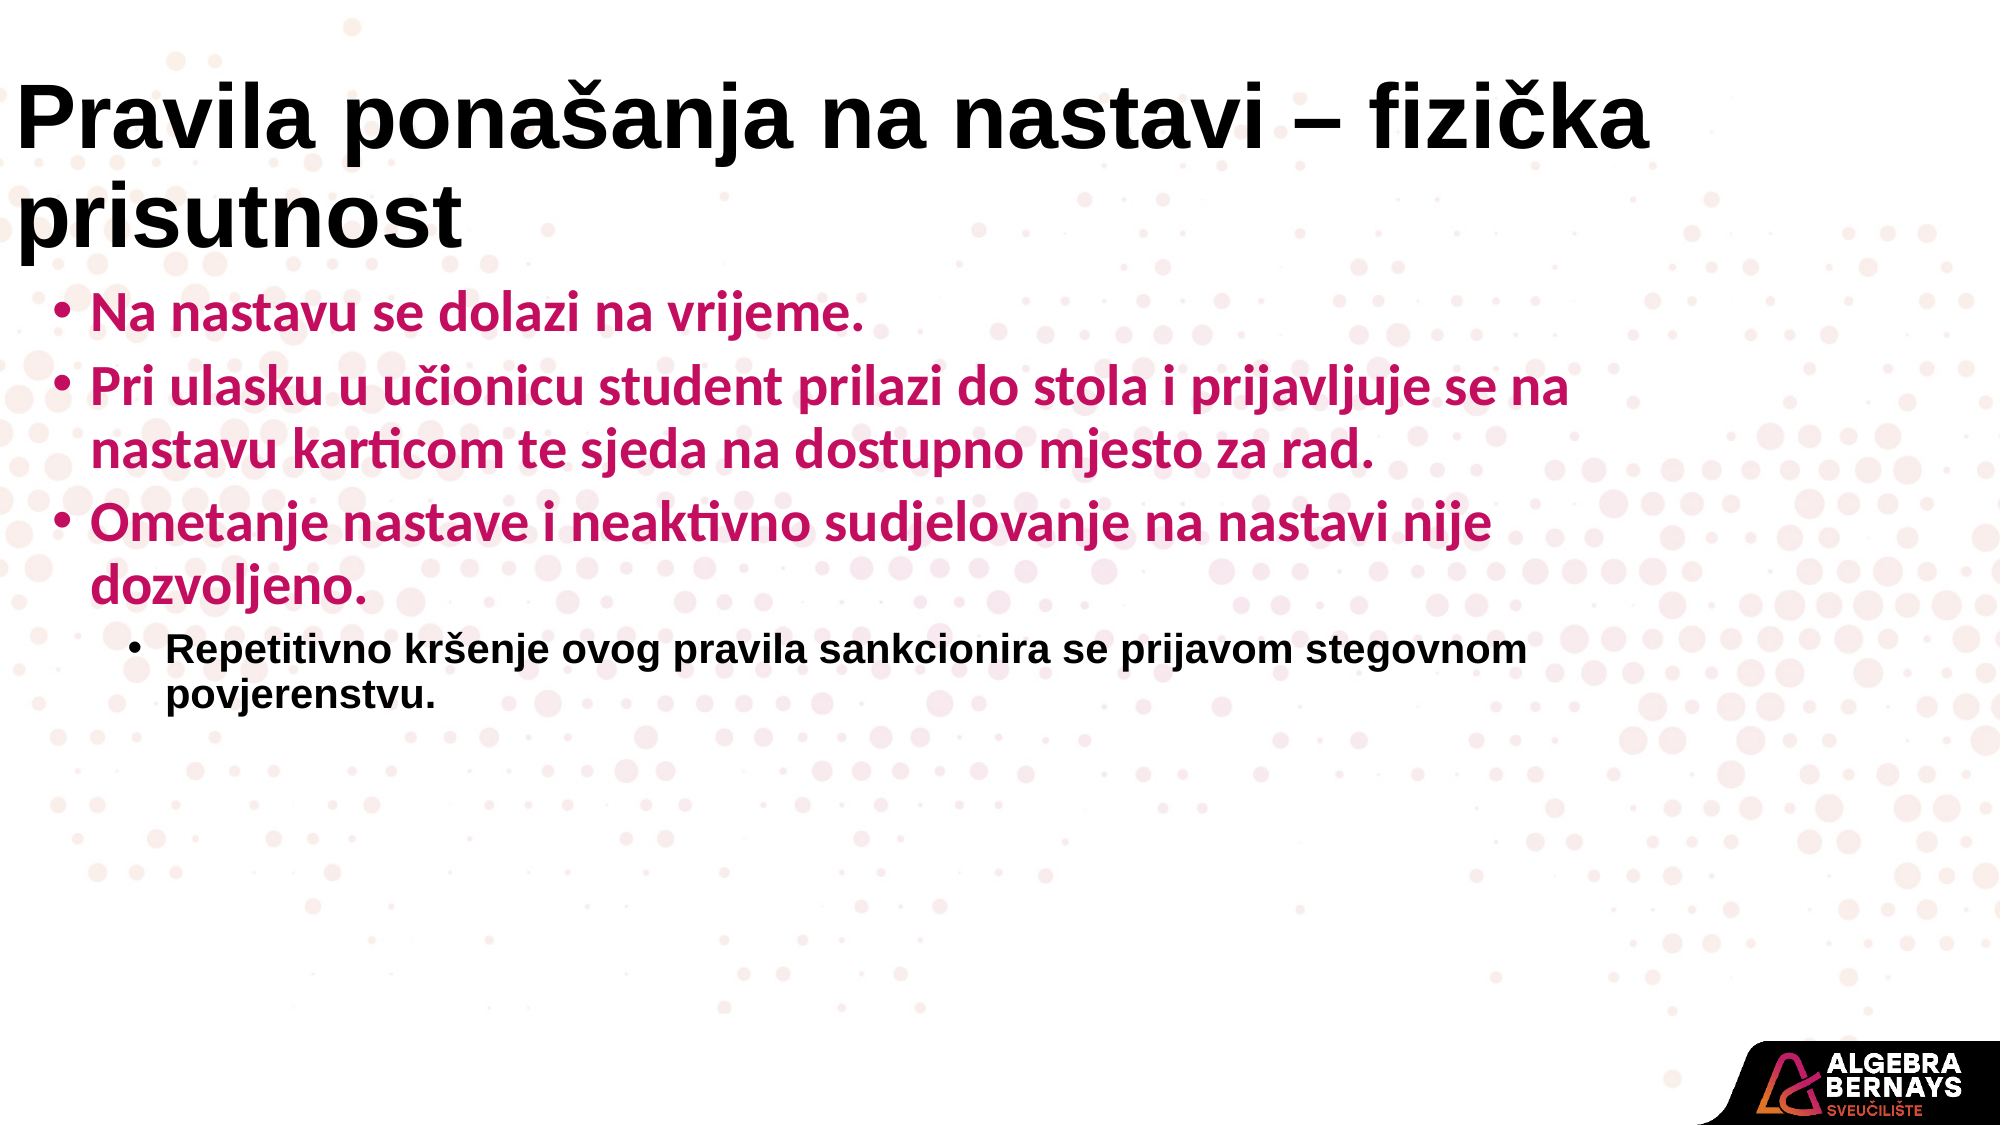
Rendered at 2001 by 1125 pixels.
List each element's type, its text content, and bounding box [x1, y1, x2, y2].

list Na nastavu se dolazi na vrijeme. Pri ulasku u učionicu student prilazi do stola i prijavljuje se na nastavu karticom te sjeda na dostupno mjesto za rad. Ometanje nastave i neaktivno sudjelovanje na nastavi nije dozvoljeno. Repetitivno kršenje ovog pravila sankcionira se prijavom stegovnom povjerenstvu. [0, 273, 1725, 988]
picture [0, 0, 2000, 1125]
title Pravila ponašanja na nastavi – fizička prisutnost [0, 59, 1725, 273]
